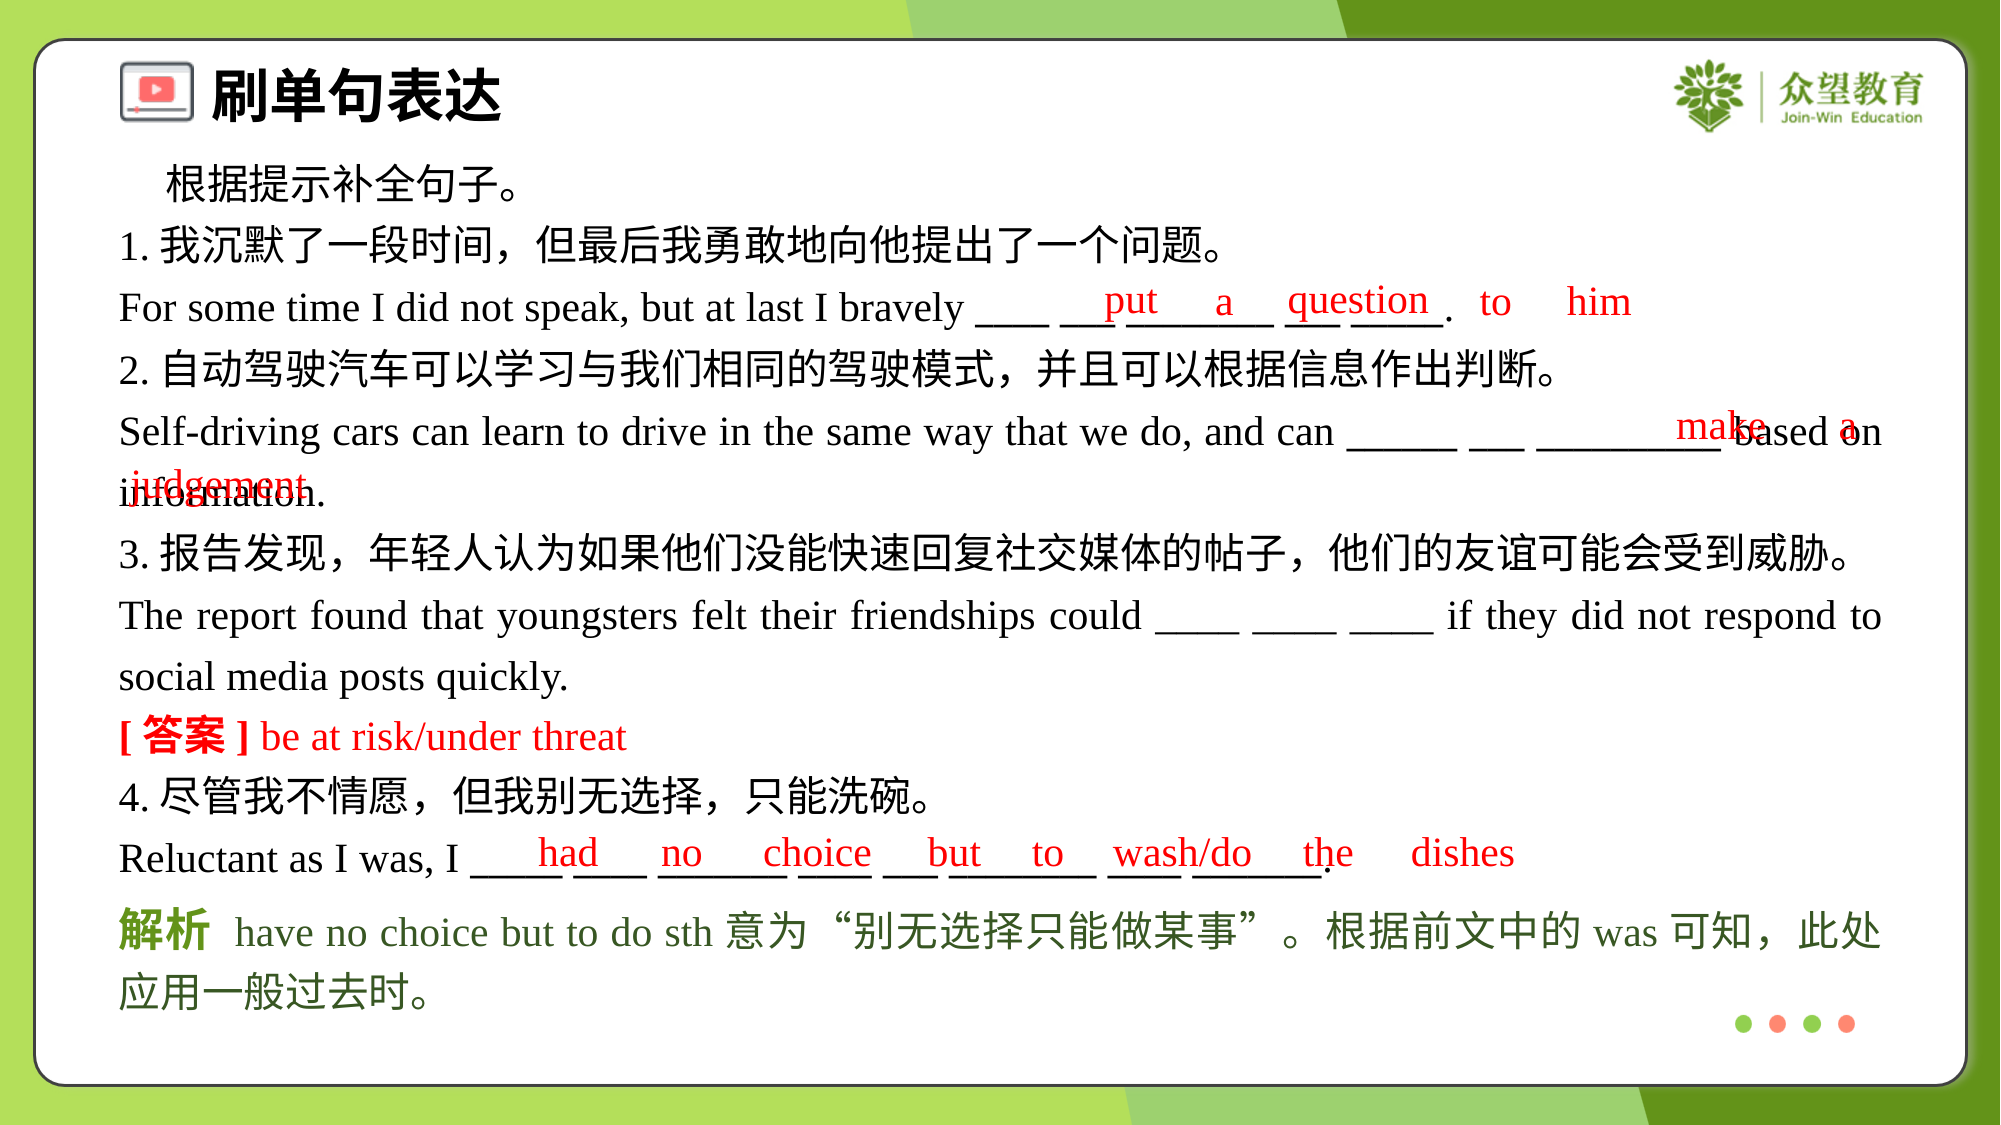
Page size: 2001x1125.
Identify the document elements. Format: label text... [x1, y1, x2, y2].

text_box [答案] be at risk/under threat [118, 698, 1883, 755]
text_box make [1671, 386, 1771, 444]
text_box the [1298, 813, 1359, 871]
text_box no [656, 813, 708, 871]
text_box had [533, 813, 604, 871]
picture [0, 0, 2000, 1125]
text_box to [1474, 262, 1517, 320]
text_box him [1562, 262, 1637, 320]
text_box judgement [126, 445, 312, 503]
text_box to [1027, 813, 1069, 871]
text_box choice [758, 813, 877, 871]
text_box dishes [1406, 813, 1520, 871]
text_box 根据提示补全句子。 1.我沉默了一段时间，但最后我勇敢地向他提出了一个问题。 For some time I did not speak, but at last I bravely ____ ___ ________ ___ _____. [118, 146, 1883, 325]
text_box but [923, 813, 986, 871]
text_box question [1283, 260, 1434, 318]
text_box a [1210, 262, 1239, 320]
text_box 4.尽管我不情愿，但我别无选择，只能洗碗。 Reluctant as I was, I _____ ____ _______ ____ ___ ________ ____ _______. [118, 759, 1883, 877]
text_box a [1833, 386, 1862, 444]
text_box 解析 have no choice but to do sth意为“别无选择只能做某事”。根据前文中的was可知，此处应用一般过去时。 [118, 888, 1883, 1012]
text_box put [1099, 260, 1163, 318]
text_box 3.报告发现，年轻人认为如果他们没能快速回复社交媒体的帖子，他们的友谊可能会受到威胁。 The report found that youngsters felt their friendships could ____ ____ ____ if they did not respond to social media posts quickly. [118, 515, 1883, 694]
text_box 2.自动驾驶汽车可以学习与我们相同的驾驶模式，并且可以根据信息作出判断。 Self-driving cars can learn to drive in the same way that we do, and can ______ ___ __________ based on information. [118, 332, 1883, 511]
text_box wash/do [1108, 813, 1257, 871]
